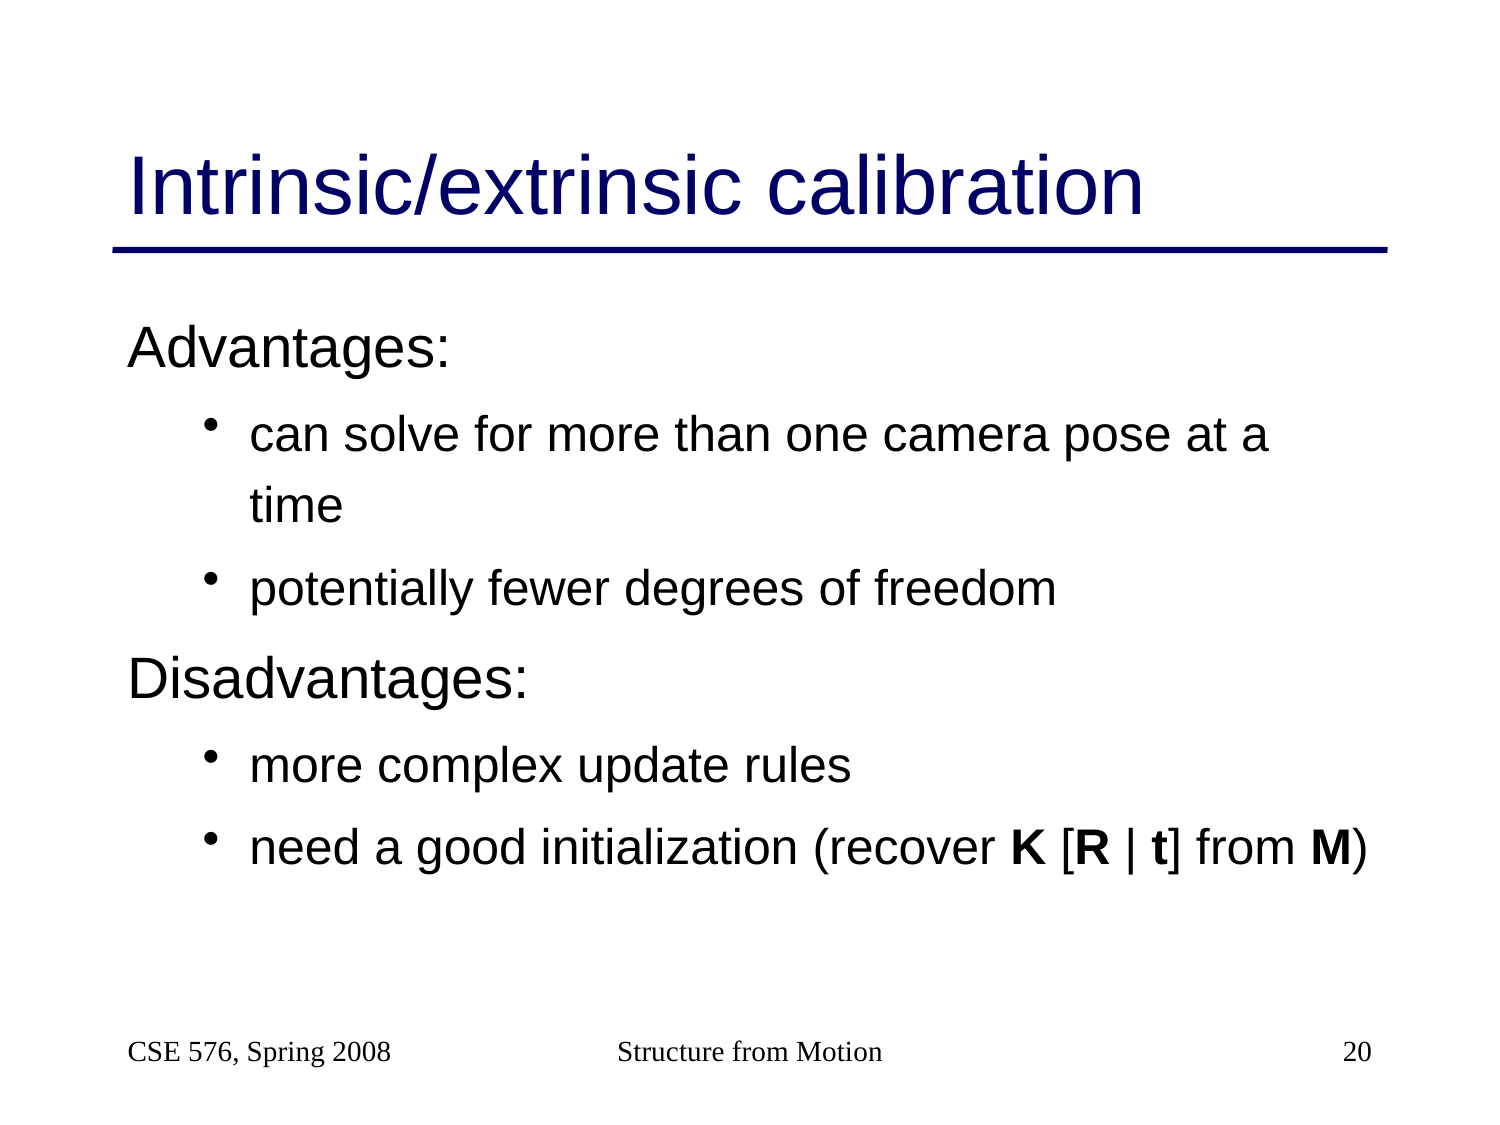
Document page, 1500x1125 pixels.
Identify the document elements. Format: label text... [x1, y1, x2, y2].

title Intrinsic/extrinsic calibration [112, 99, 1388, 263]
list Advantages: can solve for more than one camera pose at a time potentially fewer degrees of freedom Disadvantages: more complex update rules need a good initialization (recover K [R | t] from M) [112, 287, 1388, 1000]
slide_number CSE 576, Spring 2008 [112, 1025, 425, 1100]
footer Structure from Motion [450, 1025, 1050, 1100]
slide_number 20 [1074, 1025, 1388, 1100]
